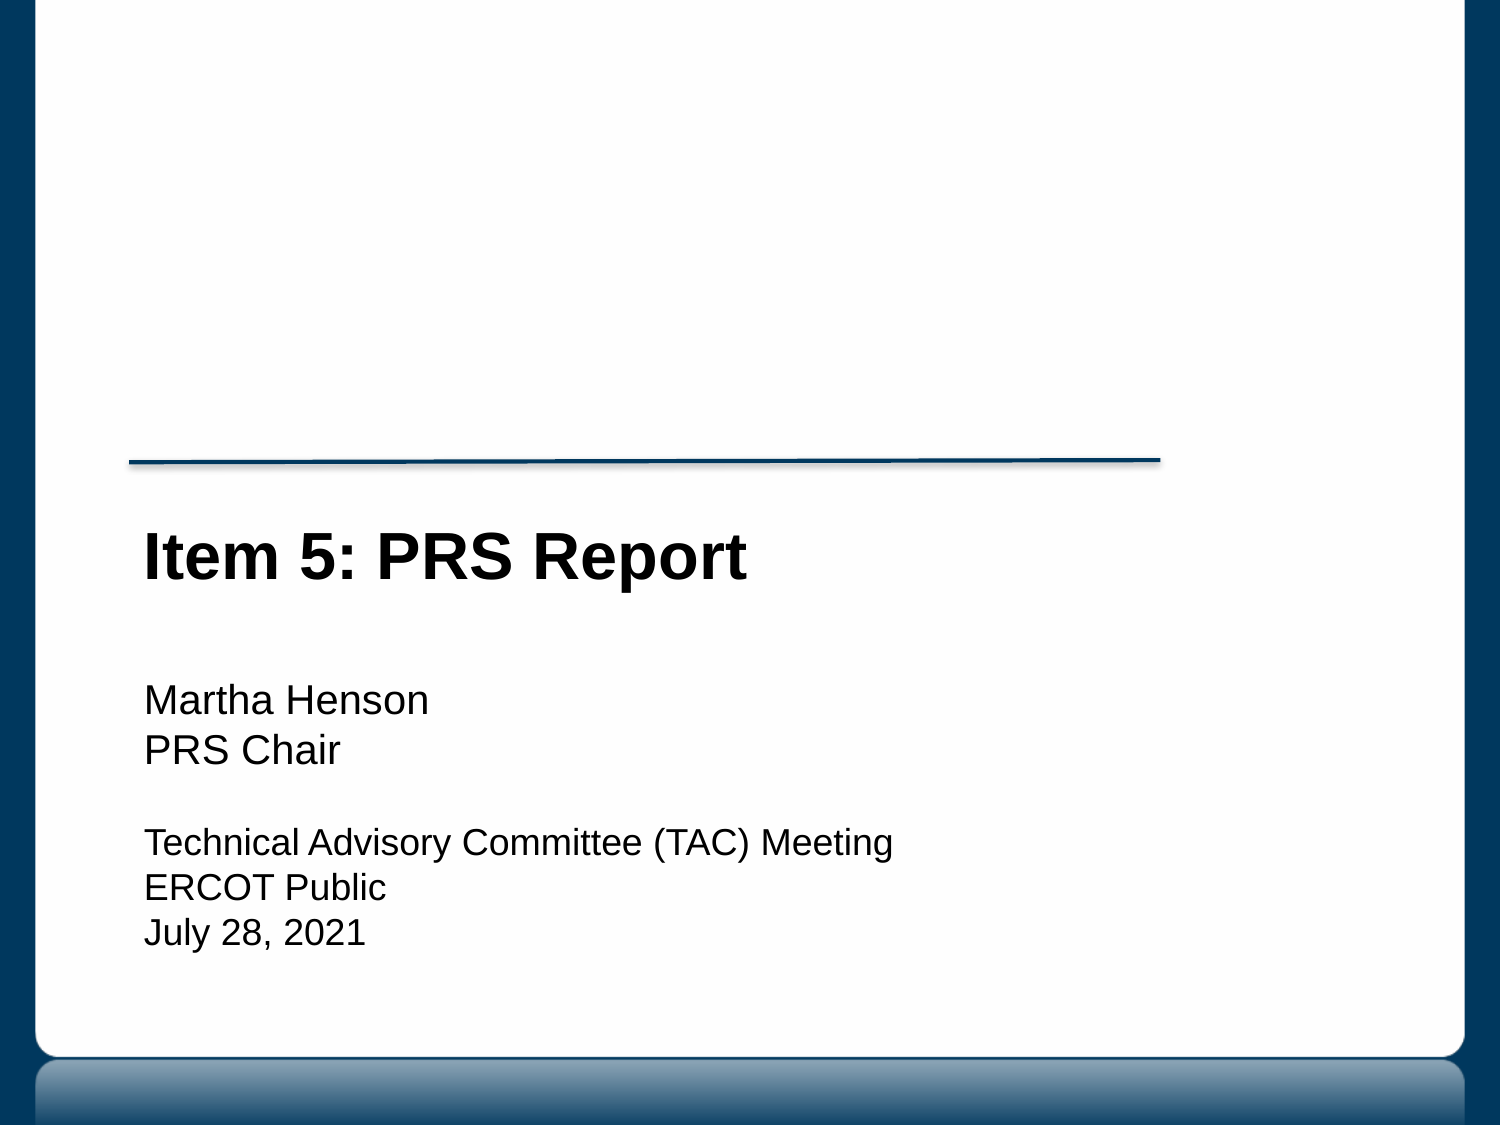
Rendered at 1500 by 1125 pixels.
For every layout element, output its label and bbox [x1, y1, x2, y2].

text_box [128, 459, 1367, 931]
picture [35, 0, 1465, 1125]
